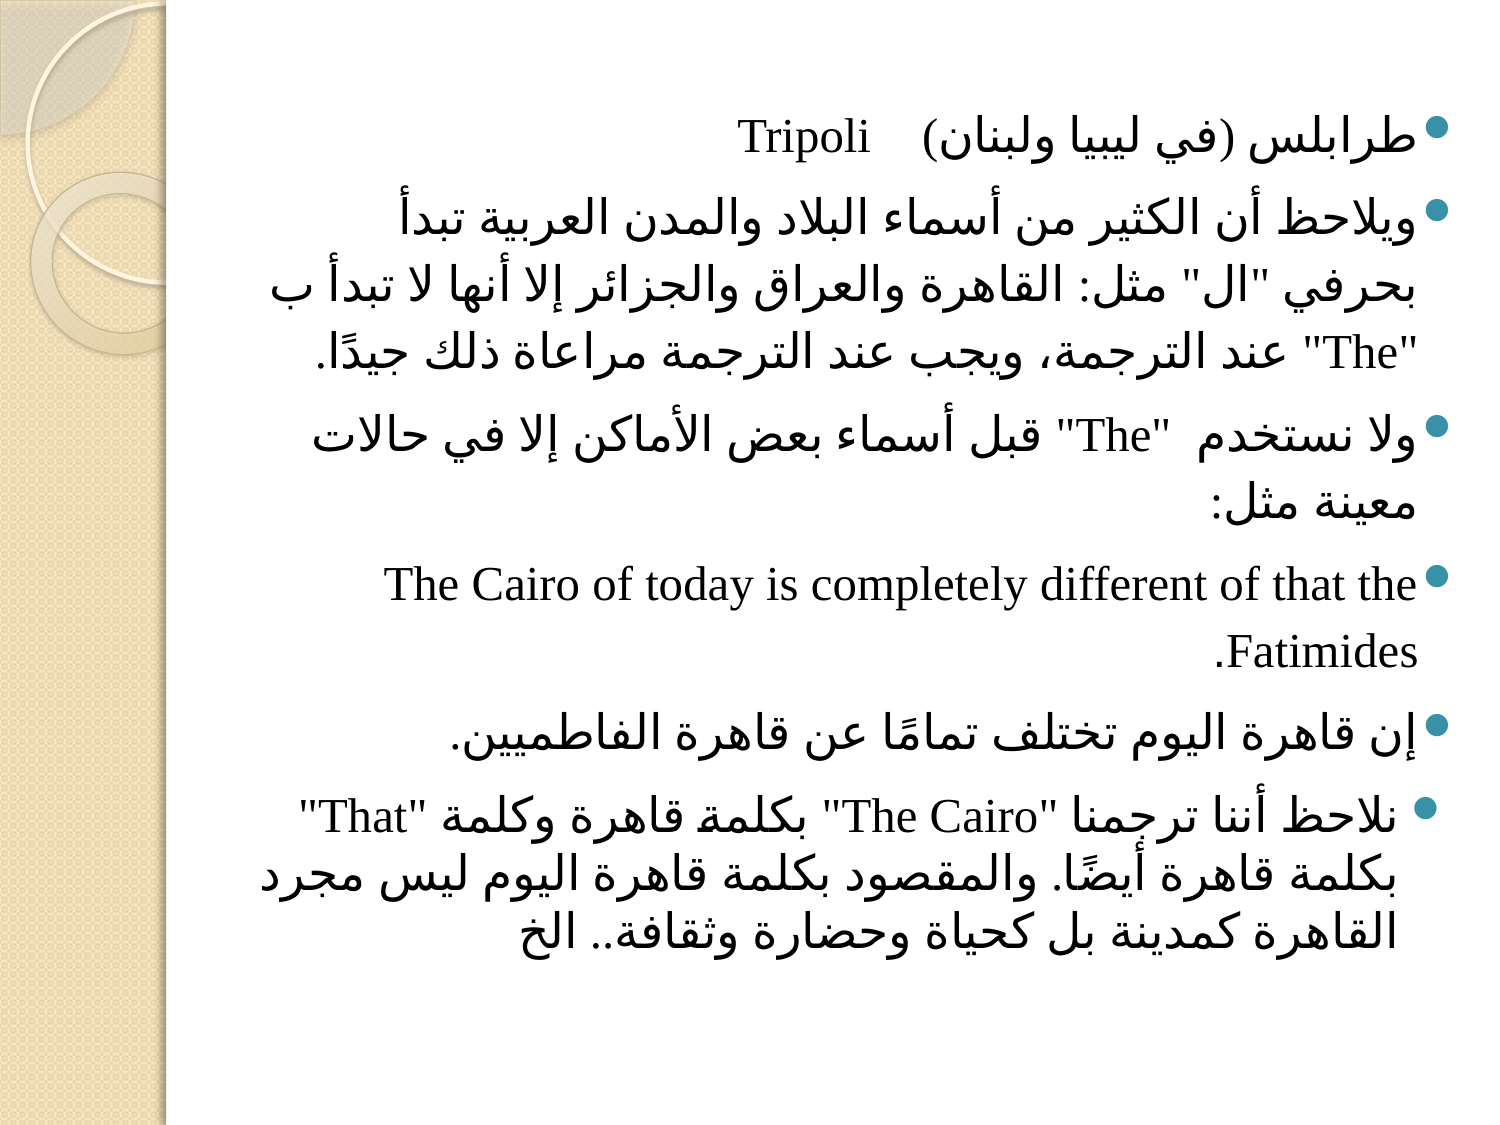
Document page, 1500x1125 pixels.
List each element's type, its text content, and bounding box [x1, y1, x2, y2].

list طرابلس (في ليبيا ولبنان) Tripoli ويلاحظ أن الكثير من أسماء البلاد والمدن العربية تبدأ بحرفي "ال" مثل: القاهرة والعراق والجزائر إلا أنها لا تبدأ ب "The" عند الترجمة، ويجب عند الترجمة مراعاة ذلك جيدًا. ولا نستخدم "The" قبل أسماء بعض الأماكن إلا في حالات معينة مثل: The Cairo of today is completely different of that the Fatimides. إن قاهرة اليوم تختلف تمامًا عن قاهرة الفاطميين. نلاحظ أننا ترجمنا "The Cairo" بكلمة قاهرة وكلمة "That" بكلمة قاهرة أيضًا. والمقصود بكلمة قاهرة اليوم ليس مجرد القاهرة كمدينة بل كحياة وحضارة وثقافة.. الخ [235, 87, 1466, 1025]
